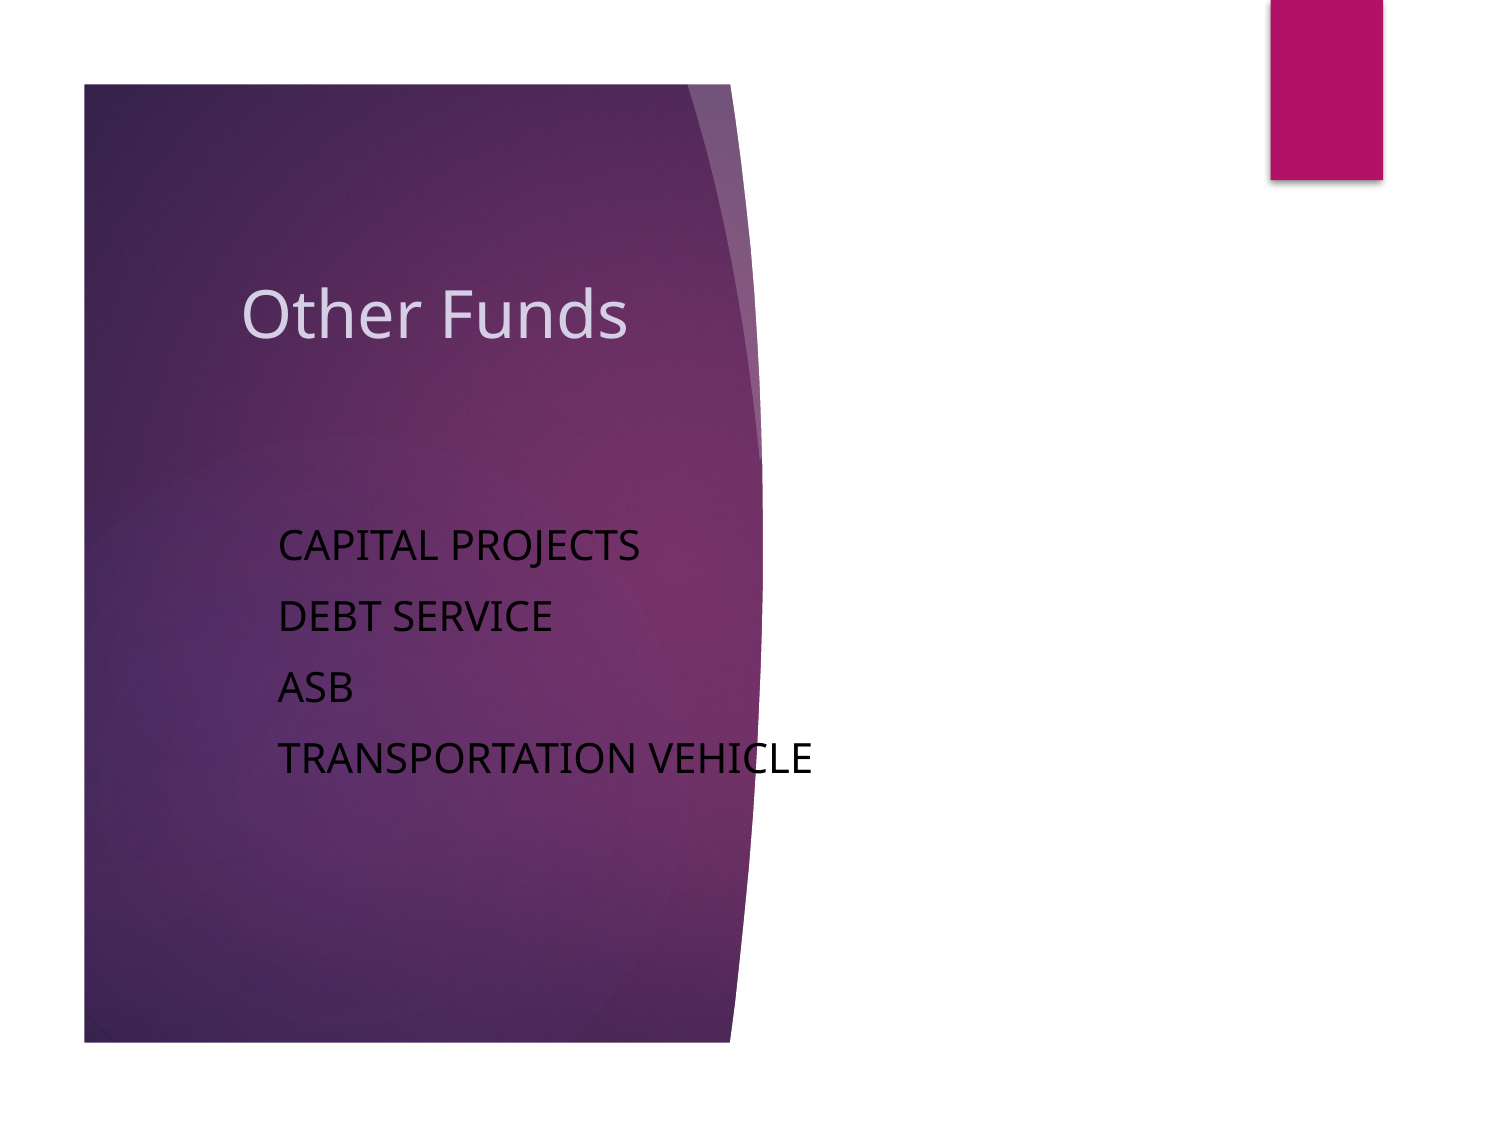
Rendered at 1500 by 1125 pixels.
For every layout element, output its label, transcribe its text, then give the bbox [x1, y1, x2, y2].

title Other Funds [225, 200, 1350, 424]
list Capital Projects Debt Service ASB Transportation vehicle [262, 474, 1388, 825]
